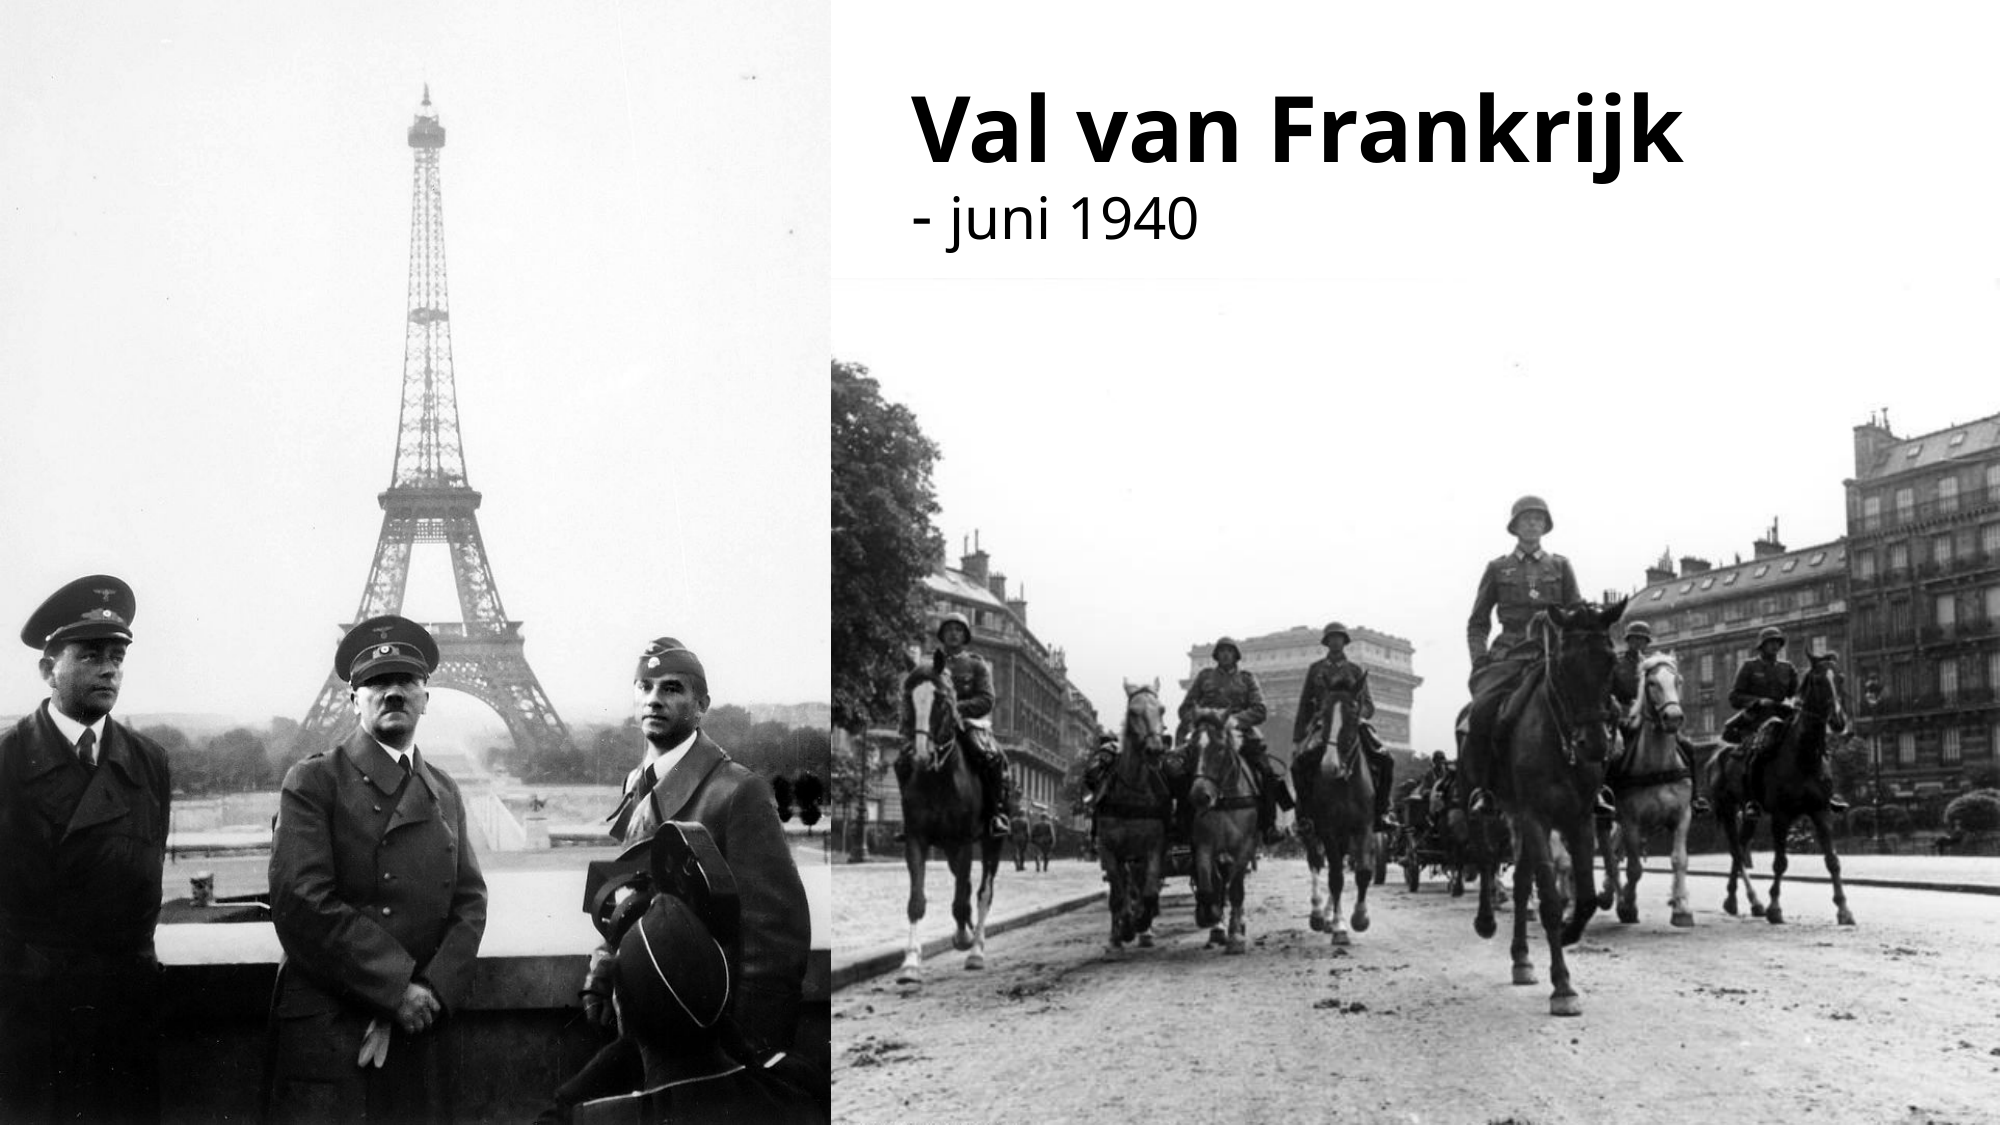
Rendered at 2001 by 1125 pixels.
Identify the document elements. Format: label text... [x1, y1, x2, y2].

title Val van Frankrijk - juni 1940 [895, 59, 1863, 278]
picture [0, 0, 2000, 1125]
